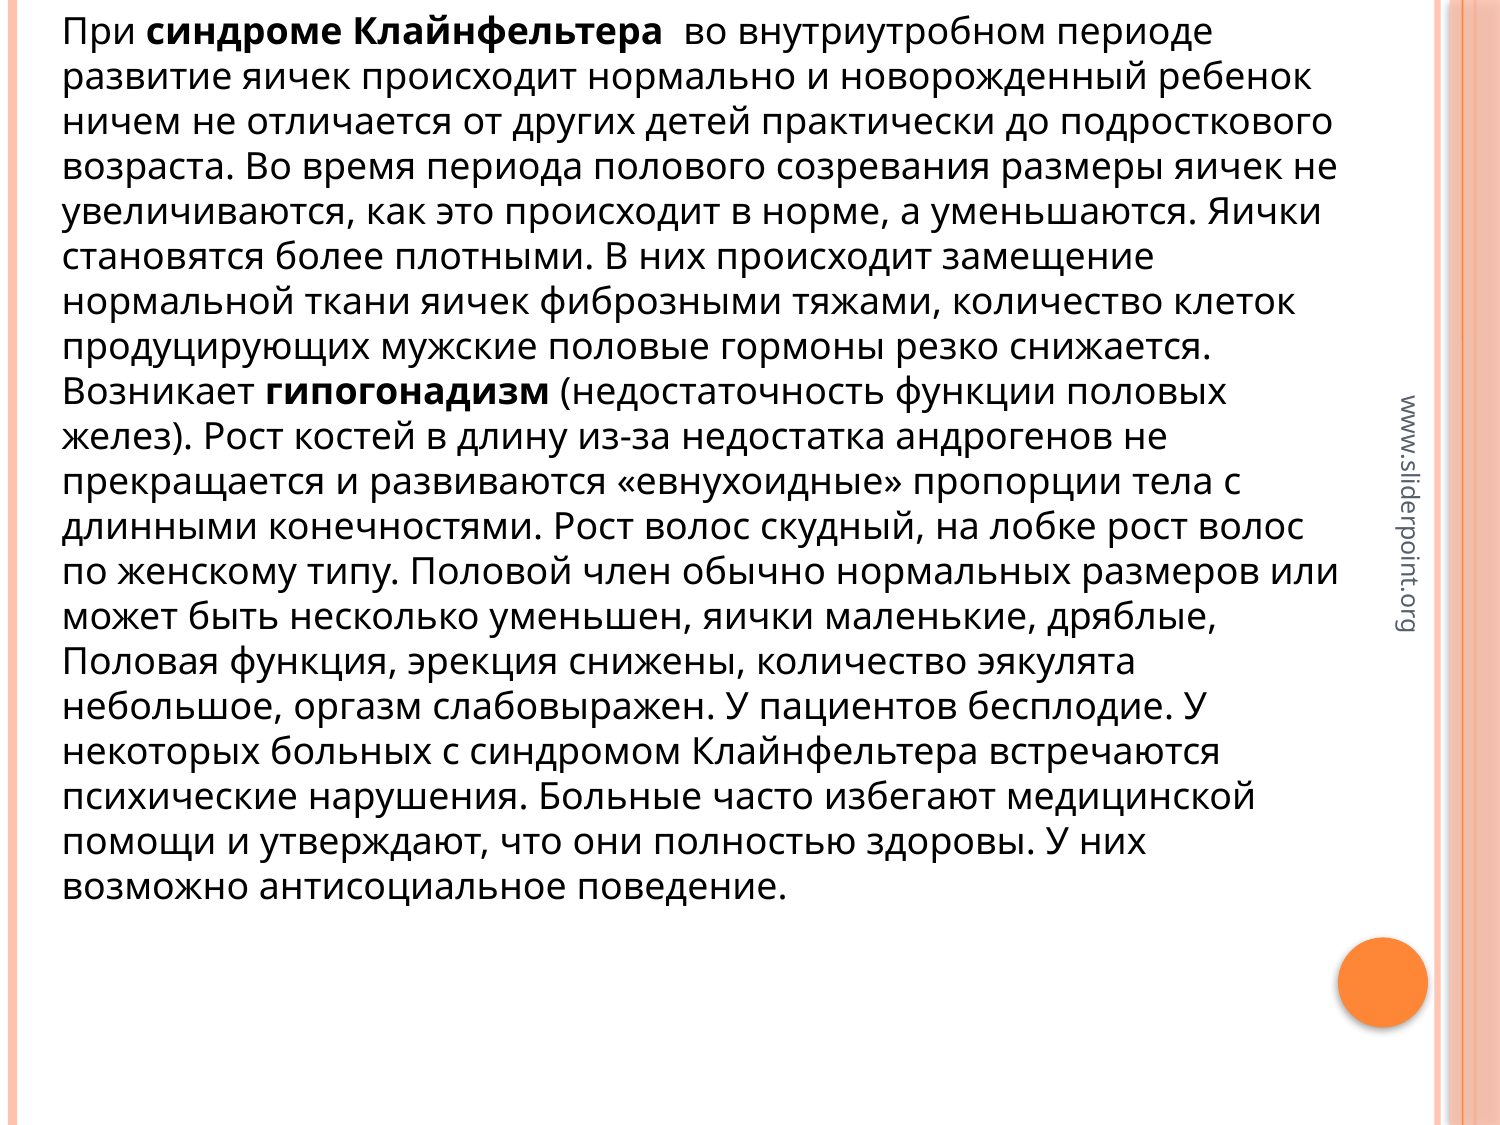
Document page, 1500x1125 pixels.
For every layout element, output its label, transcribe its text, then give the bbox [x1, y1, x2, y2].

footer www.sliderpoint.org [1379, 380, 1440, 906]
text_box При синдроме Клайнфельтера во внутриутробном периоде развитие яичек происходит нормально и новорожденный ребенок ничем не отличается от других детей практически до подросткового возраста. Во время периода полового созревания размеры яичек не увеличиваются, как это происходит в норме, а уменьшаются. Яички становятся более плотными. В них происходит замещение нормальной ткани яичек фиброзными тяжами, количество клеток продуцирующих мужские половые гормоны резко снижается. Возникает гипогонадизм (недостаточность функции половых желез). Рост костей в длину из-за недостатка андрогенов не прекращается и развиваются «евнухоидные» пропорции тела с длинными конечностями. Рост волос скудный, на лобке рост волос по женскому типу. Половой член обычно нормальных размеров или может быть несколько уменьшен, яички маленькие, дряблые, Половая функция, эрекция снижены, количество эякулята небольшое, оргазм слабовыражен. У пациентов бесплодие. У некоторых больных с синдромом Клайнфельтера встречаются психические нарушения. Больные часто избегают медицинской помощи и утверждают, что они полностью здоровы. У них возможно антисоциальное поведение. [46, 0, 1360, 915]
